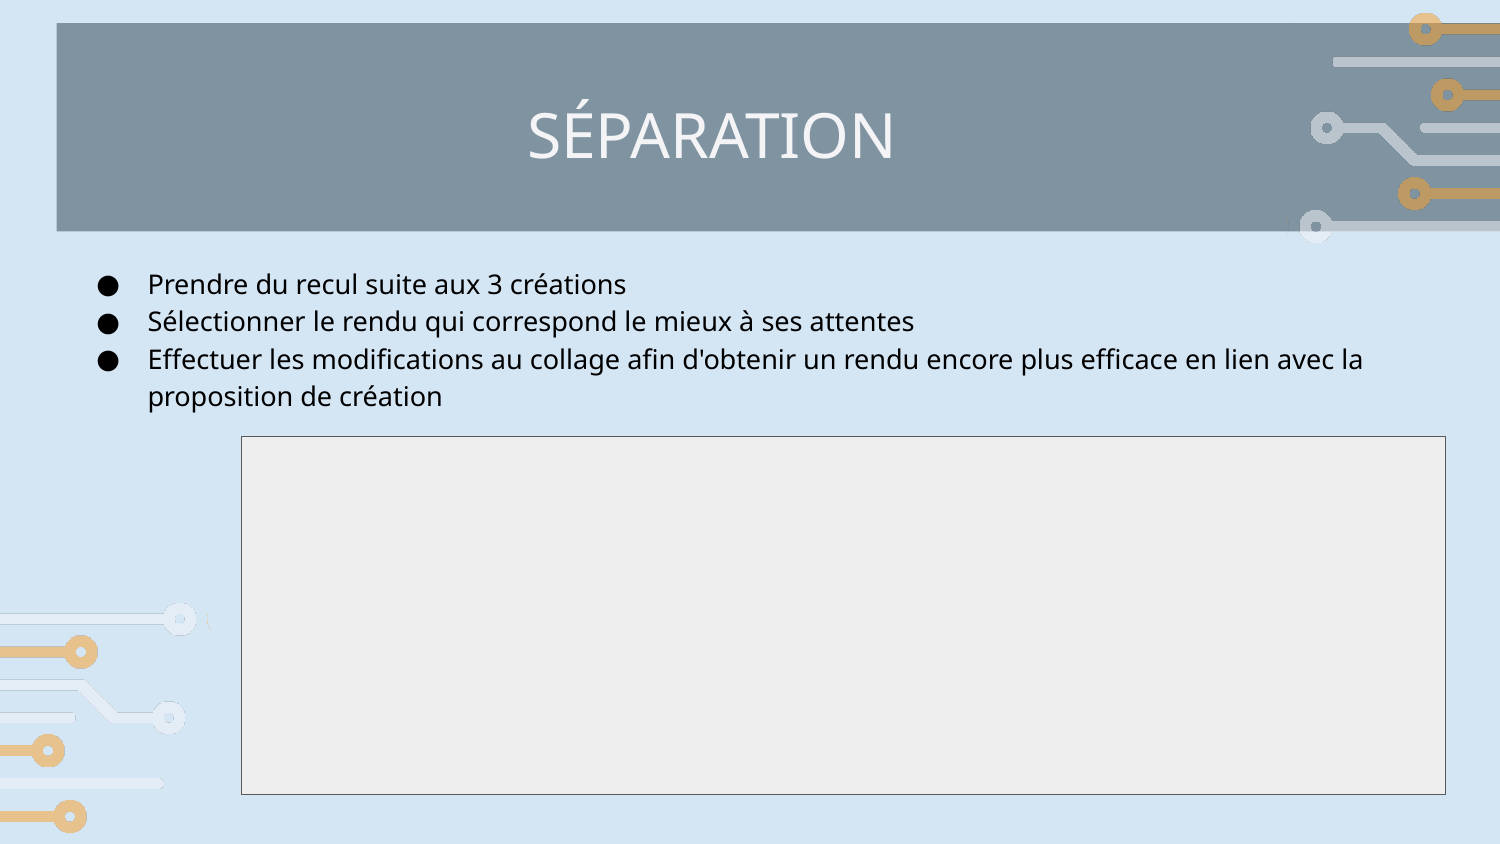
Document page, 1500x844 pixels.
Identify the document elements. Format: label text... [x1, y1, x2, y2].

text_box Prendre du recul suite aux 3 créations Sélectionner le rendu qui correspond le mieux à ses attentes Effectuer les modifications au collage afin d'obtenir un rendu encore plus efficace en lien avec la proposition de création [57, 247, 1446, 427]
text_box SÉPARATION [113, 81, 1311, 187]
text_box [241, 436, 1446, 795]
